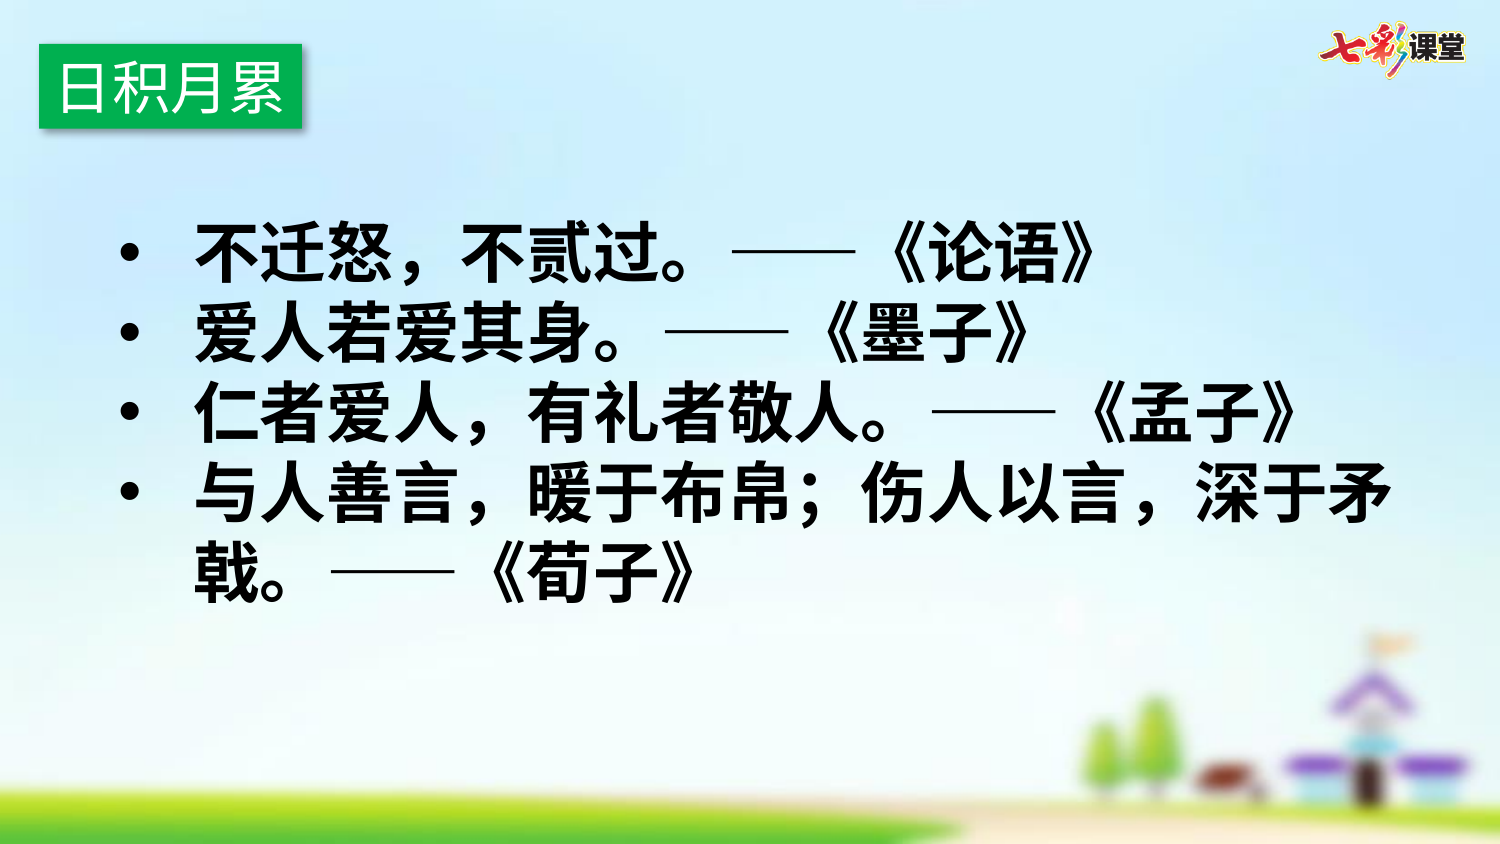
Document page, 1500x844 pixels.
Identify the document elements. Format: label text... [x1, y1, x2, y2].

text_box 不迁怒，不贰过。——《论语》 爱人若爱其身。——《墨子》 仁者爱人，有礼者敬人。——《孟子》 与人善言，暖于布帛；伤人以言，深于矛戟。——《荀子》 [103, 203, 1424, 619]
picture [0, 0, 1500, 844]
text_box 日积月累 [39, 43, 302, 129]
